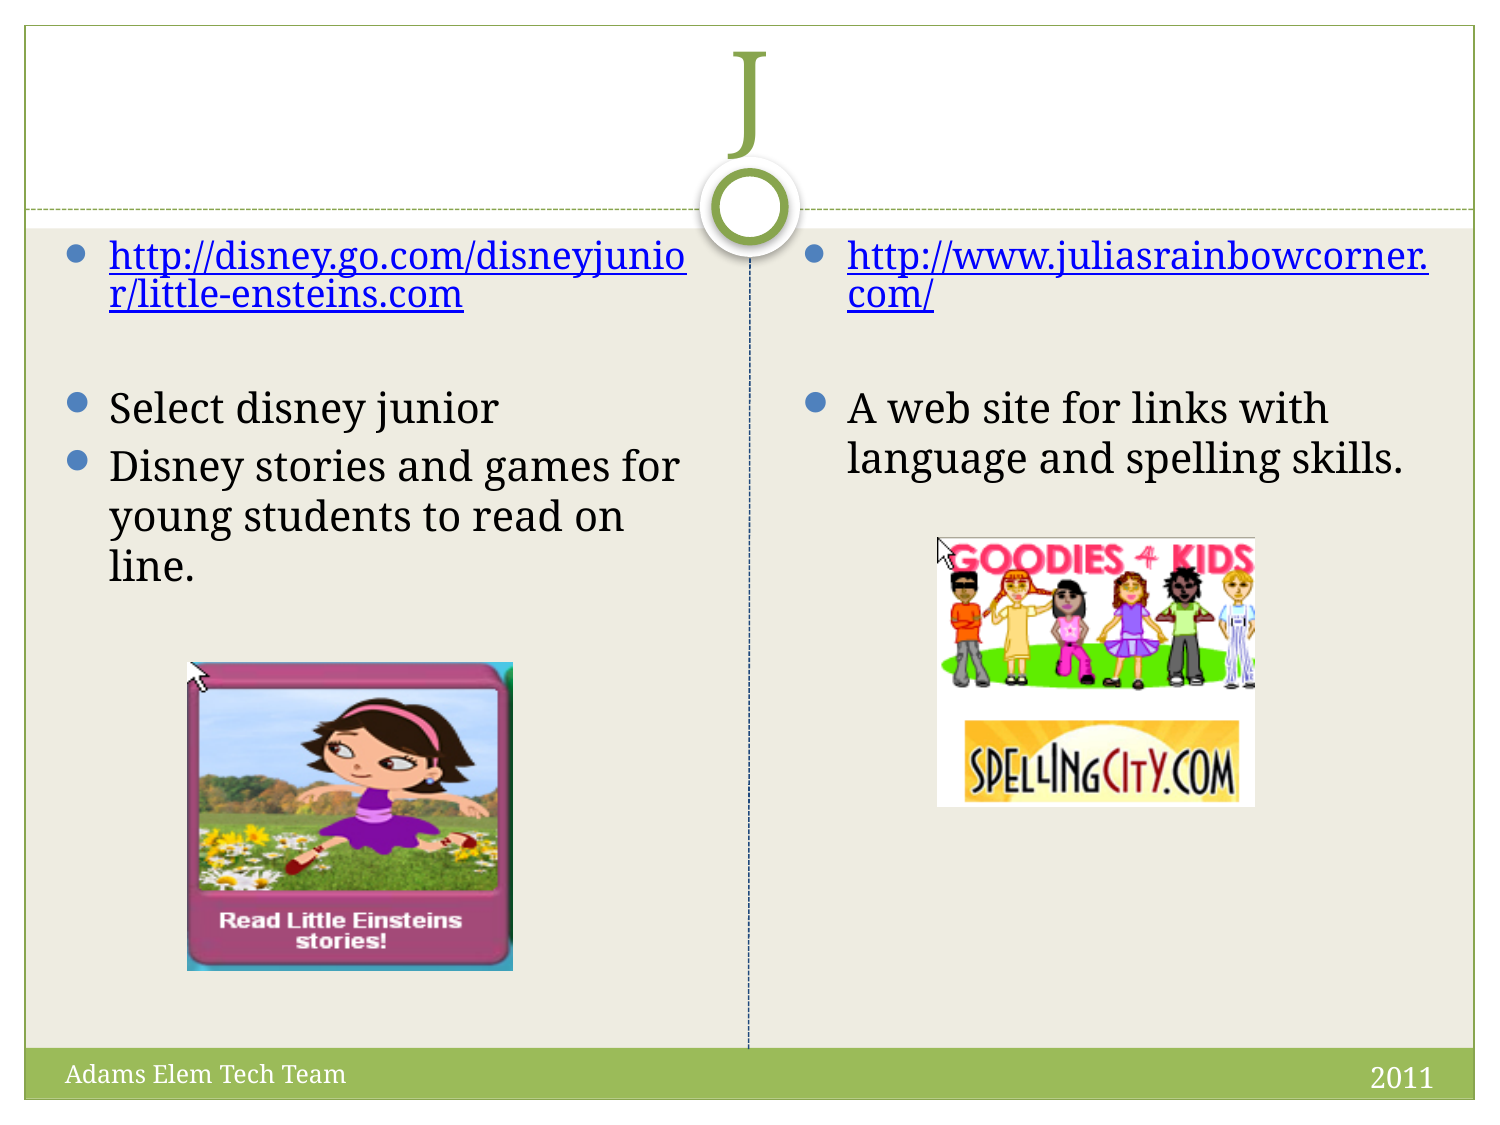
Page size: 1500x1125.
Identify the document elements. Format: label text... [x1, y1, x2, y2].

picture [937, 537, 1255, 807]
list http://disney.go.com/disneyjunior/little-ensteins.com Select disney junior Disney stories and games for young students to read on line. [49, 224, 712, 993]
title J [49, 37, 1450, 162]
picture [187, 662, 513, 971]
slide_number 2011 [950, 1051, 1450, 1112]
list http://www.juliasrainbowcorner.com/ A web site for links with language and spelling skills. [787, 224, 1450, 993]
footer Adams Elem Tech Team [50, 1051, 638, 1112]
